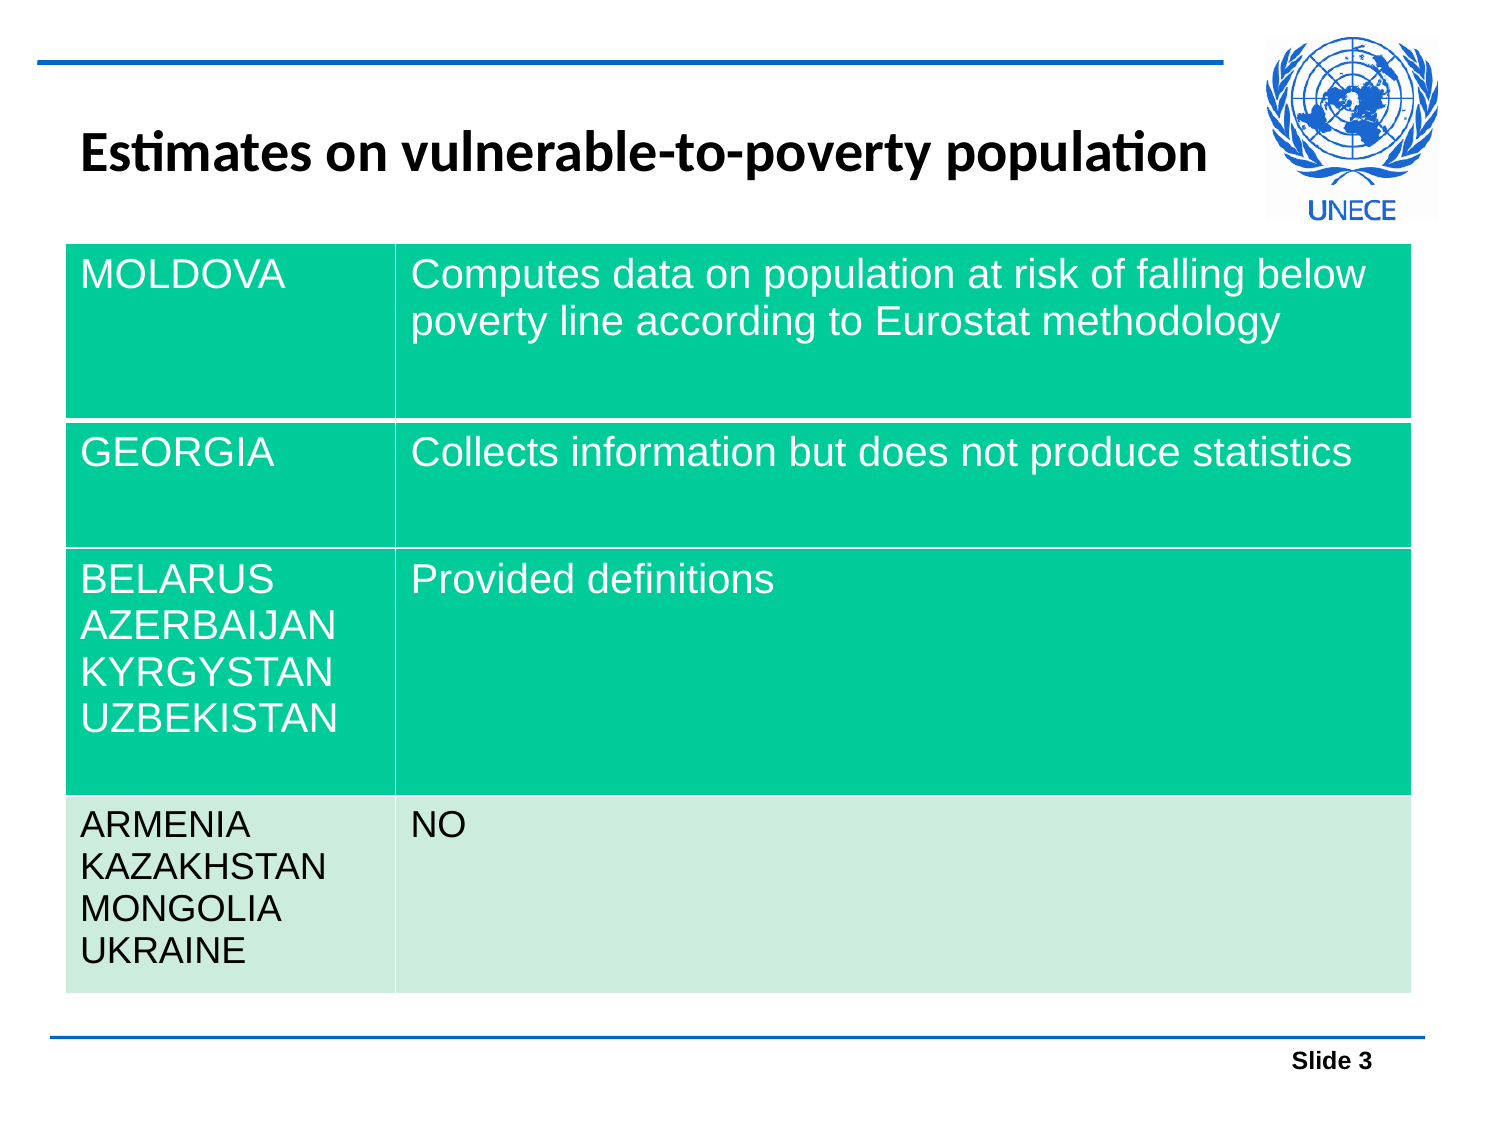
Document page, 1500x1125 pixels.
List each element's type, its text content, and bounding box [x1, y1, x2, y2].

table_cell Collects information but does not produce statistics [396, 423, 1411, 547]
picture [1266, 37, 1438, 221]
table_cell NO [396, 797, 1411, 993]
table_cell Provided definitions [396, 549, 1411, 795]
table_cell GEORGIA [66, 423, 395, 547]
table_header Computes data on population at risk of falling below poverty line according to Eurostat methodology [396, 244, 1411, 418]
title Estimates on vulnerable-to-poverty population [64, 66, 1258, 229]
table_cell BELARUS AZERBAIJAN KYRGYSTAN UZBEKISTAN [66, 549, 395, 795]
table_header MOLDOVA [66, 244, 395, 418]
table_cell ARMENIA KAZAKHSTAN MONGOLIA UKRAINE [66, 797, 395, 993]
